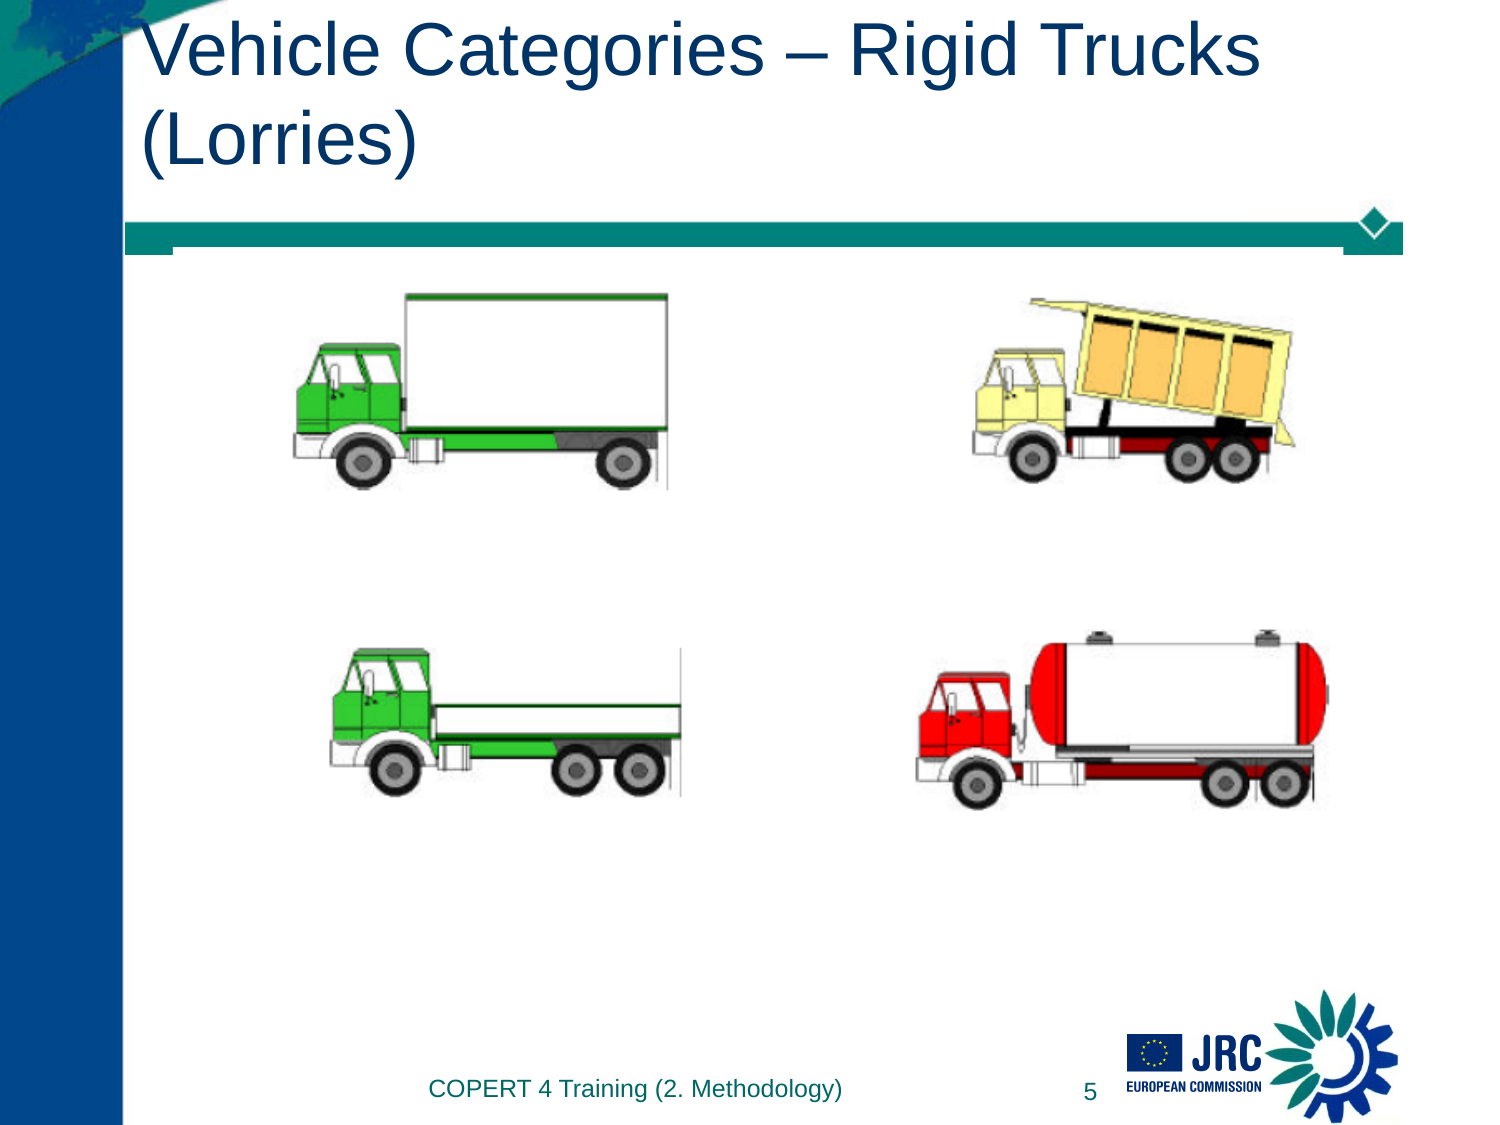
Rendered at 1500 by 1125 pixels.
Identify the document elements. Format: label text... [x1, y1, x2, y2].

footer COPERT 4 Training (2. Methodology) [324, 1062, 948, 1110]
picture [1262, 987, 1400, 1125]
slide_number 5 [987, 1062, 1113, 1113]
picture [1127, 1034, 1261, 1092]
picture [0, 0, 1403, 1125]
title Vehicle Categories – Rigid Trucks (Lorries) [124, 33, 1401, 188]
